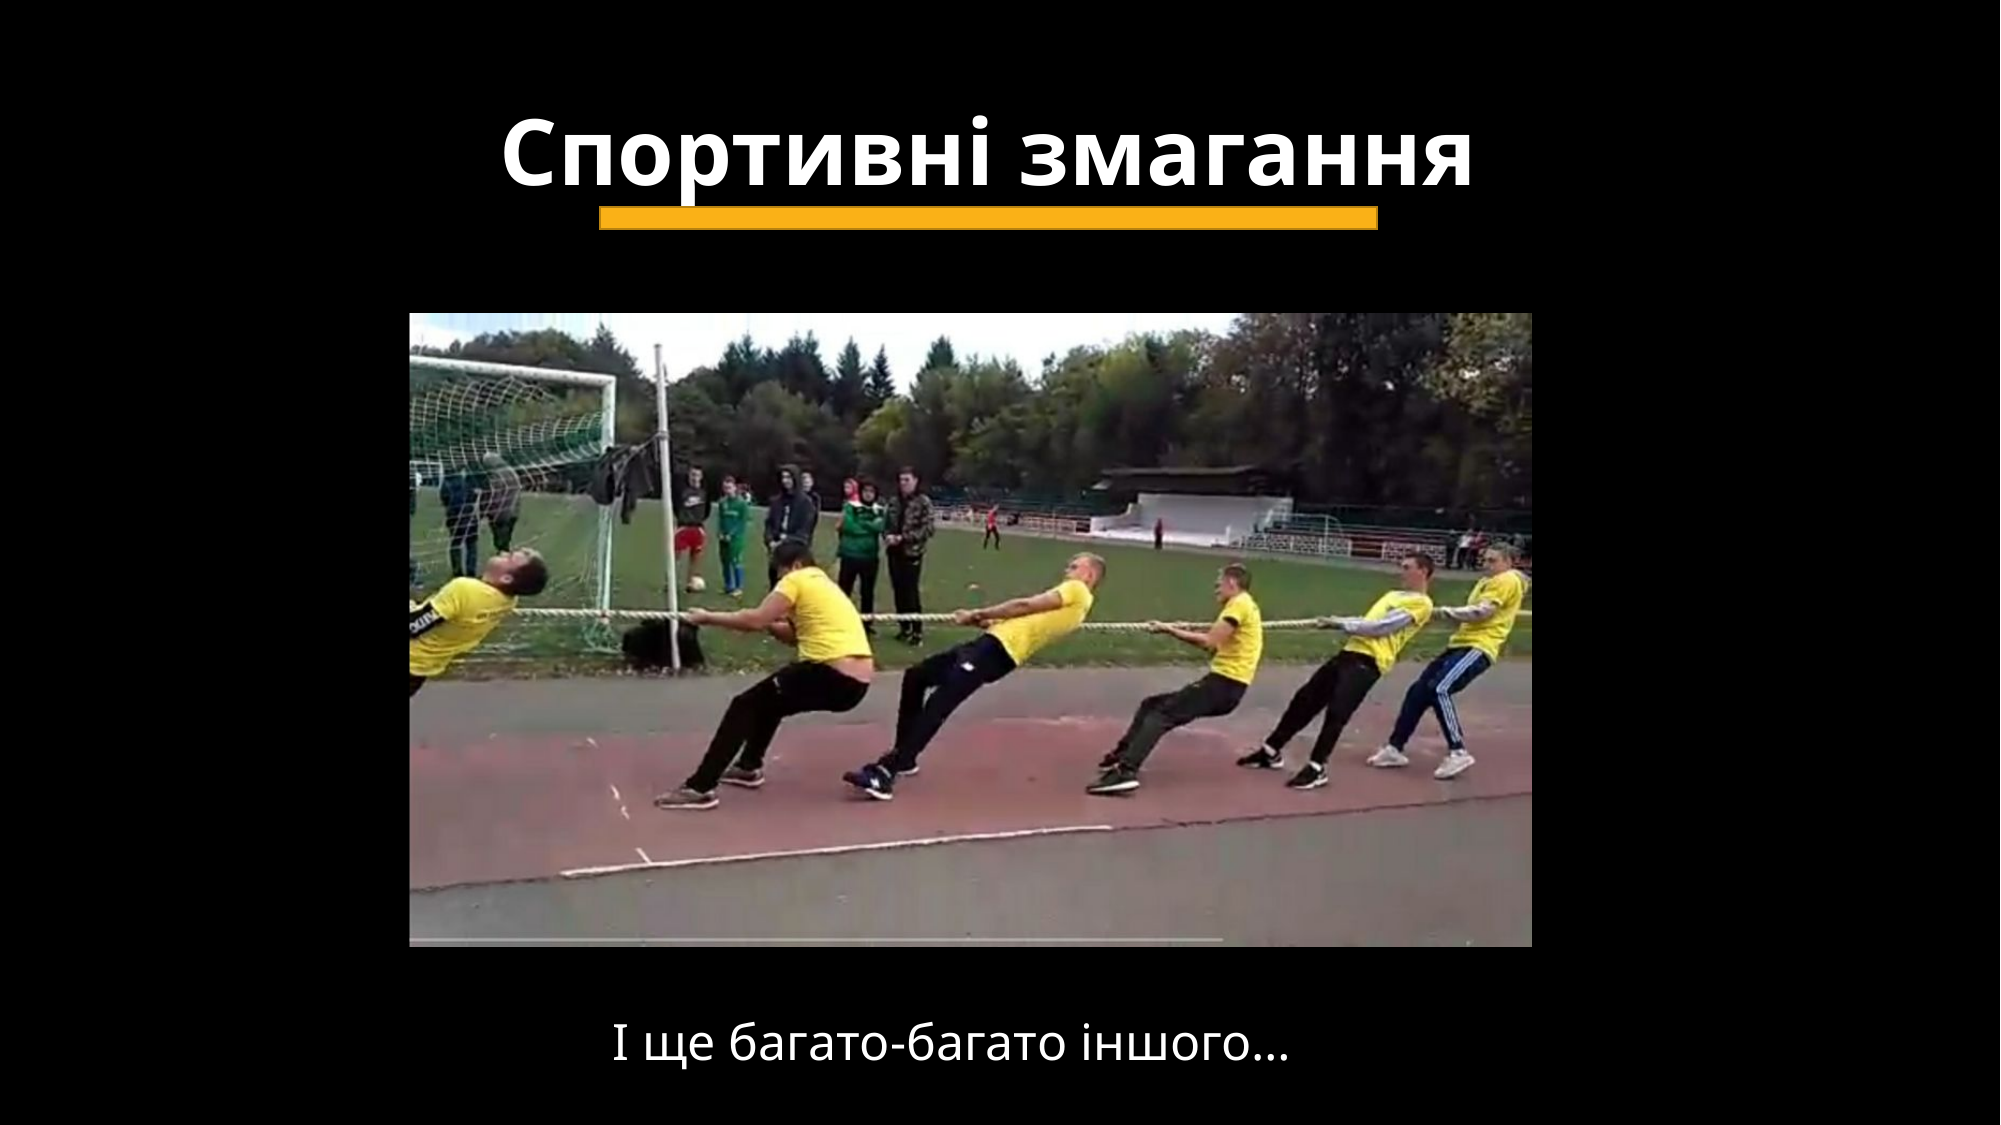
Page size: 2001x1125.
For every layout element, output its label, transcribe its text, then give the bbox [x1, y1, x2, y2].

text_box І ще багато-багато іншого… [597, 1003, 1307, 1078]
text_box [599, 206, 1378, 230]
text_box Спортивні змагання [484, 85, 1493, 211]
picture [409, 309, 1532, 947]
